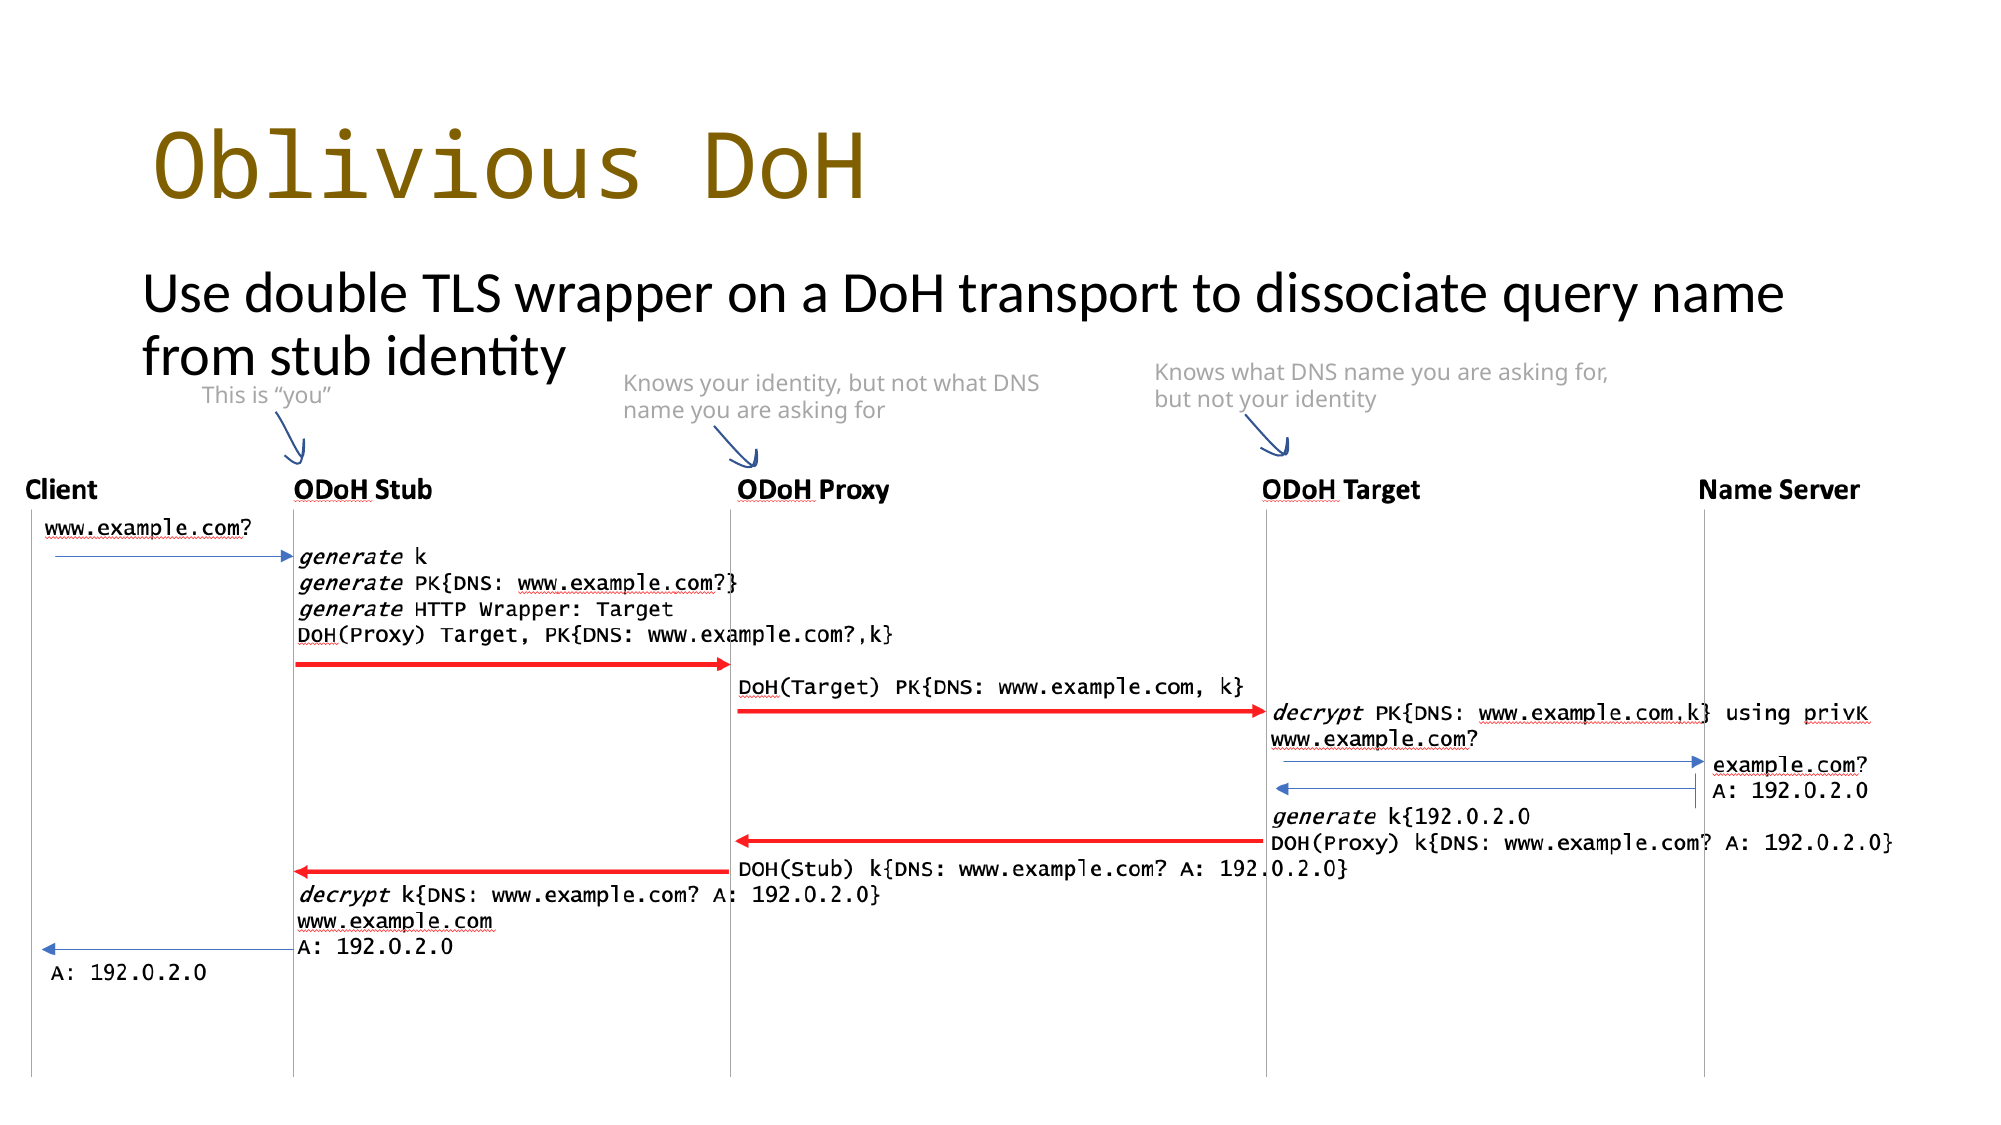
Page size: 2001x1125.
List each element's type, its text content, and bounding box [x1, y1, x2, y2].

title Oblivious DoH [137, 59, 1863, 278]
text_box This is “you” [187, 373, 385, 416]
text_box [1244, 413, 1274, 444]
text_box [713, 425, 732, 444]
text_box Knows your identity, but not what DNS name you are asking for [608, 360, 1111, 431]
picture [0, 444, 2000, 1125]
text_box Knows what DNS name you are asking for, but not your identity [1139, 350, 1642, 420]
list Use double TLS wrapper on a DoH transport to dissociate query name from stub identity [127, 254, 1853, 444]
text_box [274, 411, 295, 444]
